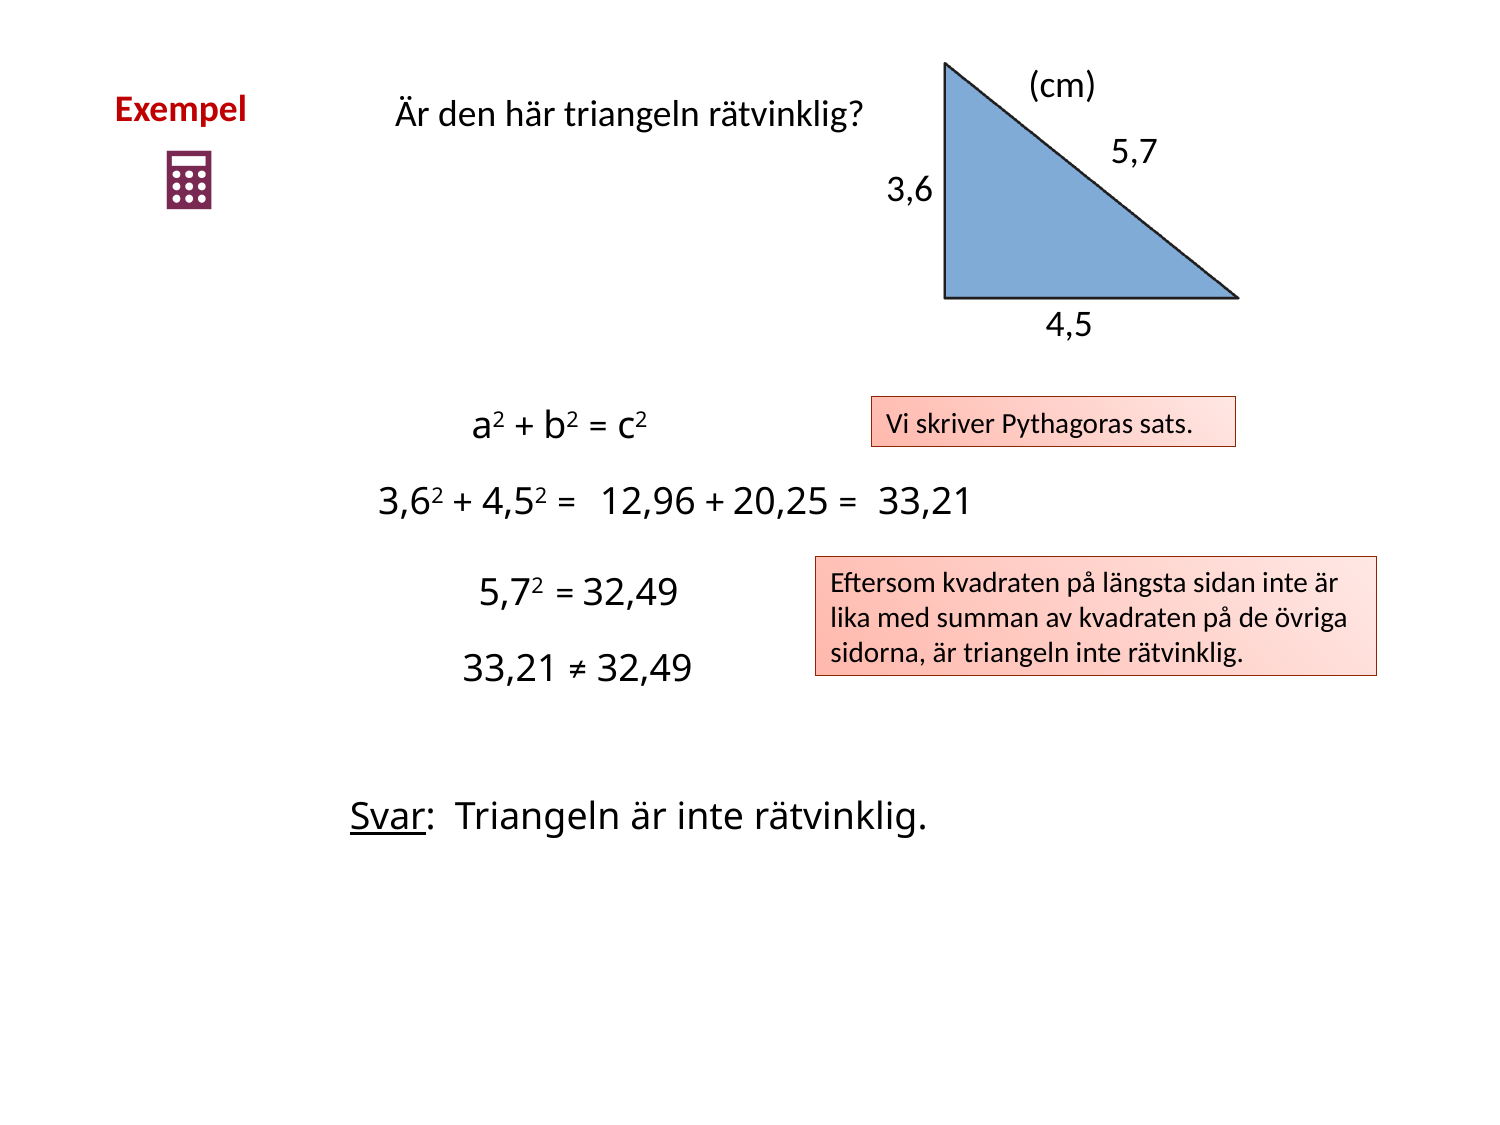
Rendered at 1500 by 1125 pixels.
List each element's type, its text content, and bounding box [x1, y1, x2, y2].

text_box 3,62 + 4,52 = [363, 469, 585, 530]
text_box Svar: Triangeln är inte rätvinklig. [334, 784, 1220, 845]
text_box Eftersom kvadraten på längsta sidan inte är lika med summan av kvadraten på de övriga sidorna, är triangeln inte rätvinklig. [815, 556, 1377, 676]
text_box Är den här triangeln rätvinklig? [380, 81, 865, 141]
text_box 12,96 + 20,25 = [585, 469, 863, 530]
text_box Vi skriver Pythagoras sats. [871, 396, 1236, 447]
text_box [871, 52, 1244, 353]
text_box 5,72 = 32,49 [463, 560, 808, 621]
text_box a2 + b2 = c2 [456, 393, 725, 454]
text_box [100, 76, 268, 211]
text_box 33,21 ≠ 32,49 [447, 637, 745, 697]
text_box 33,21 [863, 469, 1014, 530]
